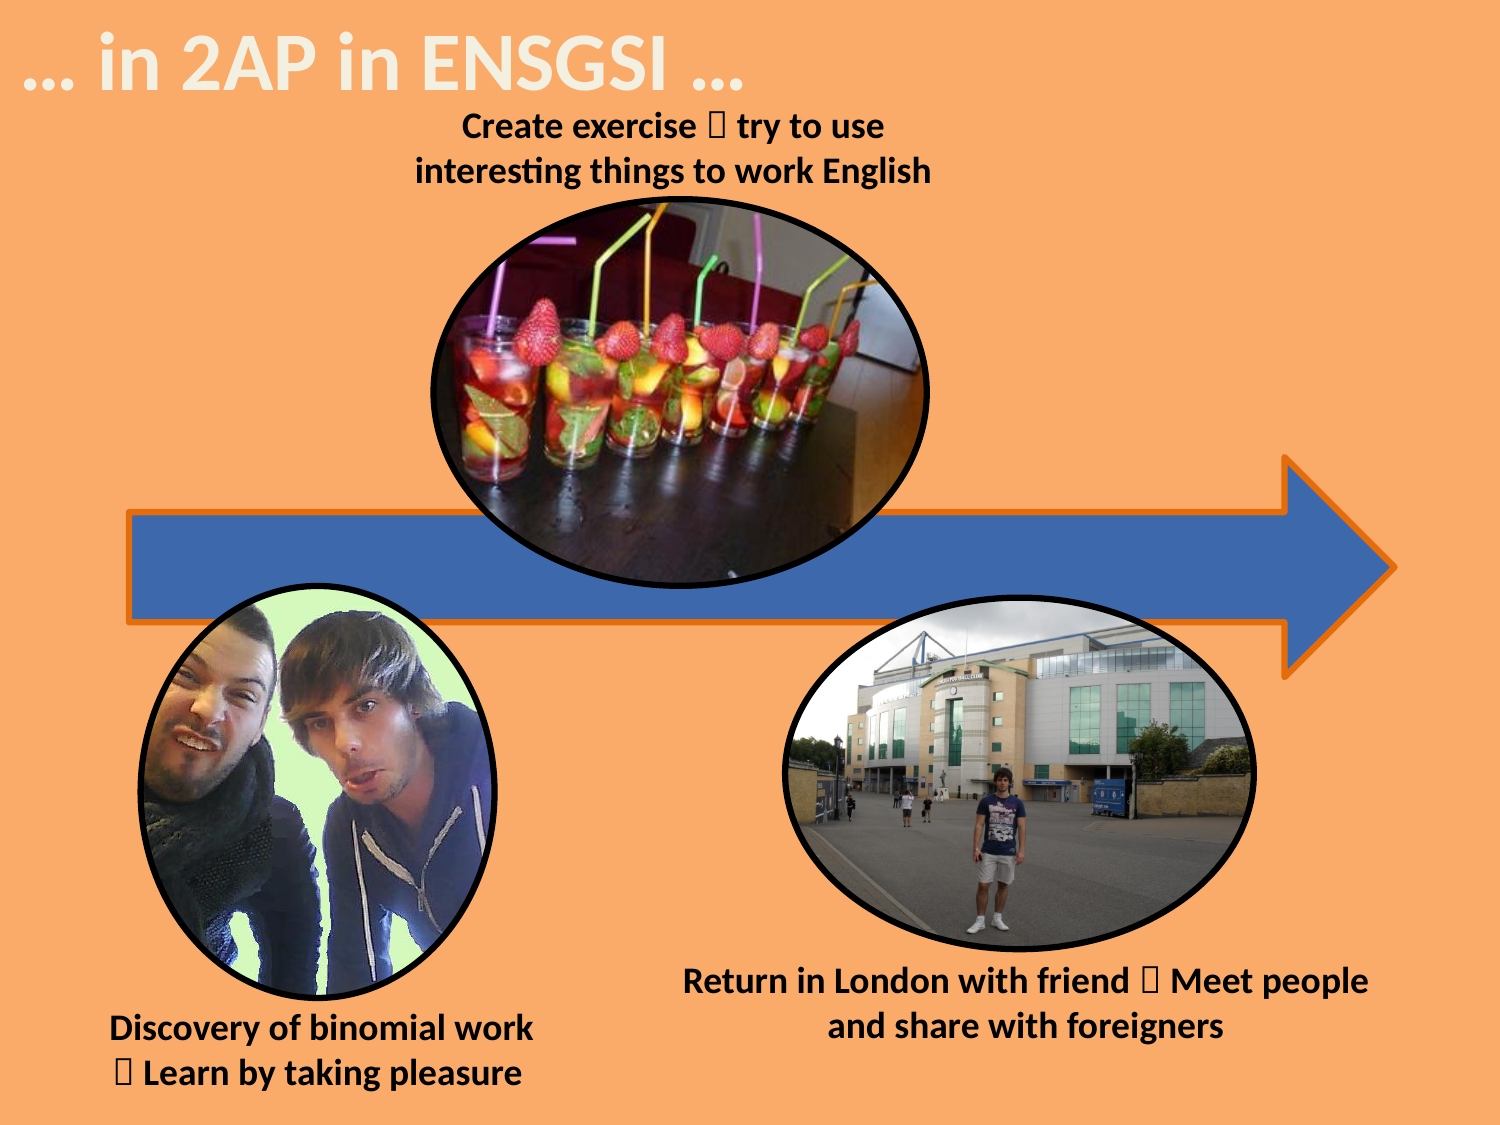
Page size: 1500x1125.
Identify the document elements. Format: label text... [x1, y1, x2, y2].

text_box Discovery of binomial work  Learn by taking pleasure [94, 996, 550, 1101]
text_box … in 2AP in ENSGSI … [4, 0, 763, 115]
text_box Return in London with friend  Meet people and share with foreigners [667, 949, 1385, 1054]
picture [784, 597, 1255, 950]
text_box [499, 455, 1397, 680]
text_box Create exercise  try to use interesting things to work English [399, 93, 948, 199]
text_box [126, 510, 428, 625]
picture [140, 198, 927, 999]
